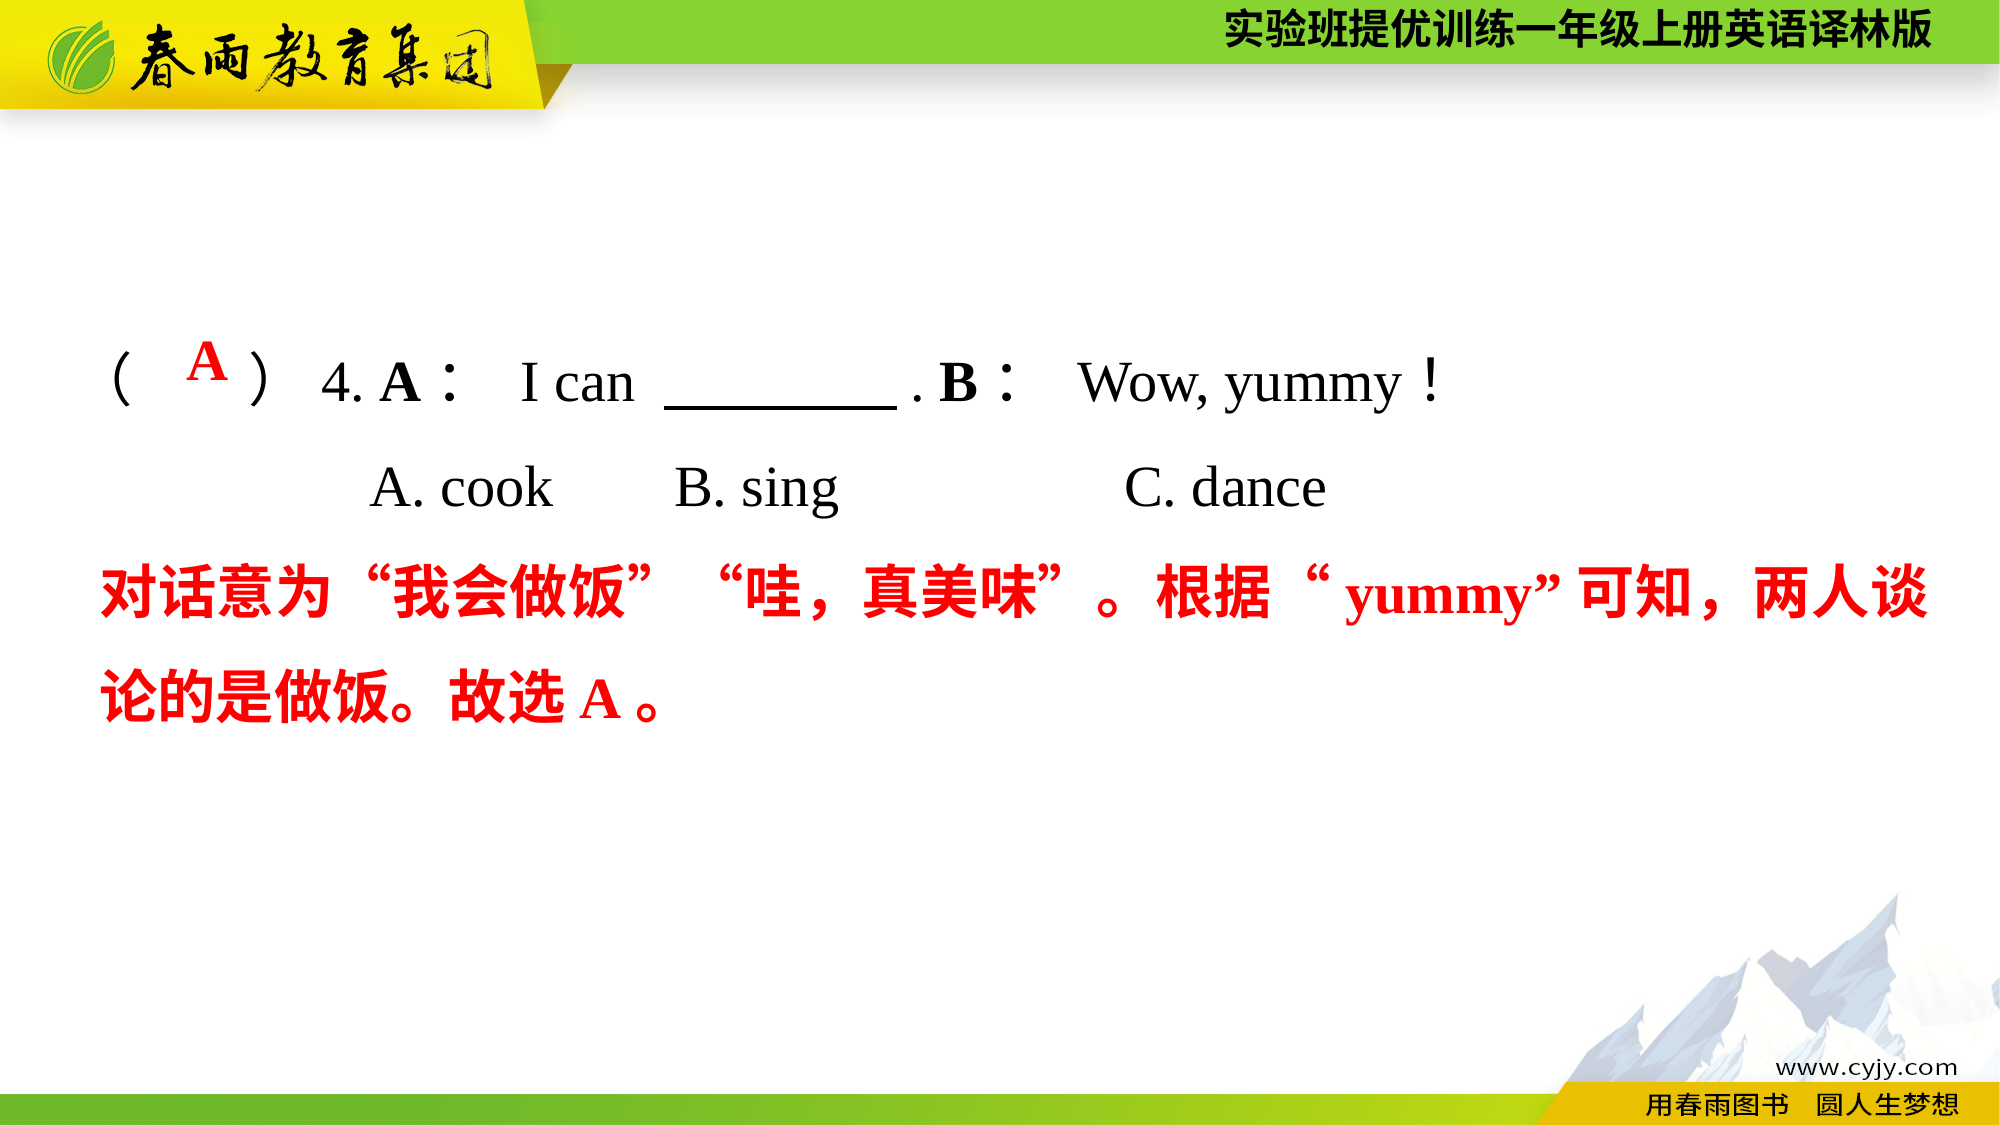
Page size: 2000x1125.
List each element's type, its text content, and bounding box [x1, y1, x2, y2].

text_box A [171, 314, 244, 400]
list （ ）4. A： I can . B： Wow, yummy！ A. cook B. sing C. dance [59, 300, 1944, 528]
text_box 对话意为“我会做饭”“哇，真美味”。根据“yummy”可知，两人谈论的是做饭。故选A。 [84, 512, 1944, 738]
picture [0, 0, 2000, 1125]
